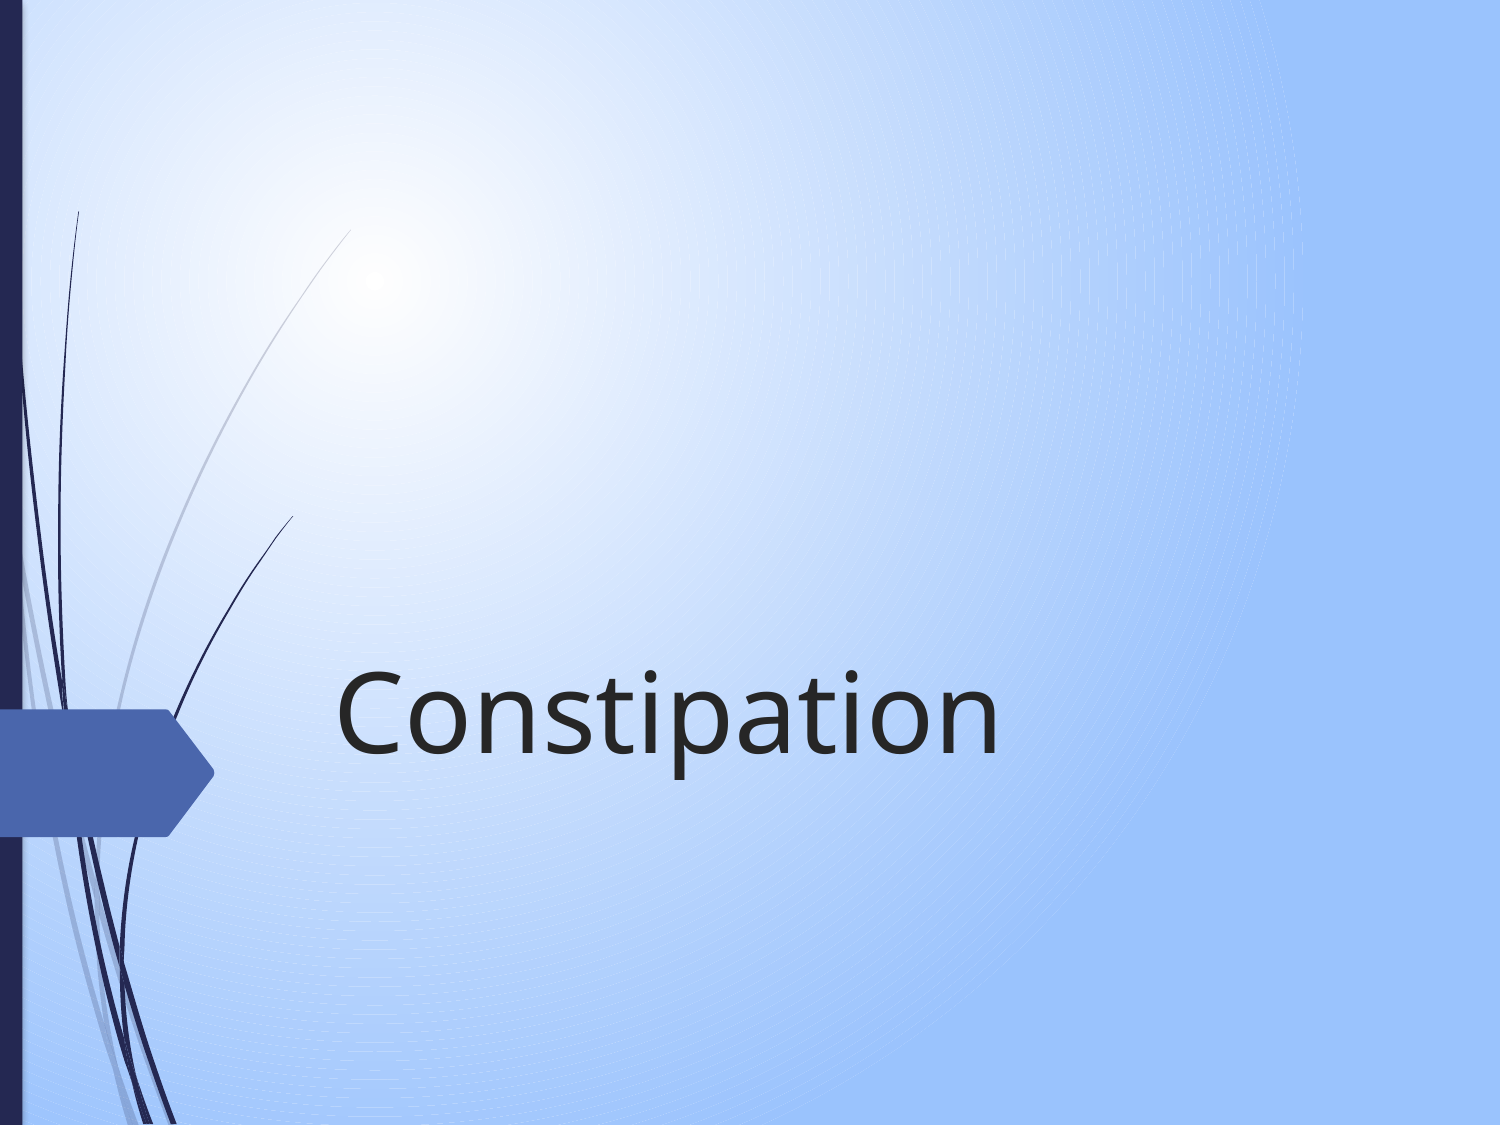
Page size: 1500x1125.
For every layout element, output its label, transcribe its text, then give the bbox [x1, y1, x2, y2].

title Constipation [318, 412, 1416, 784]
